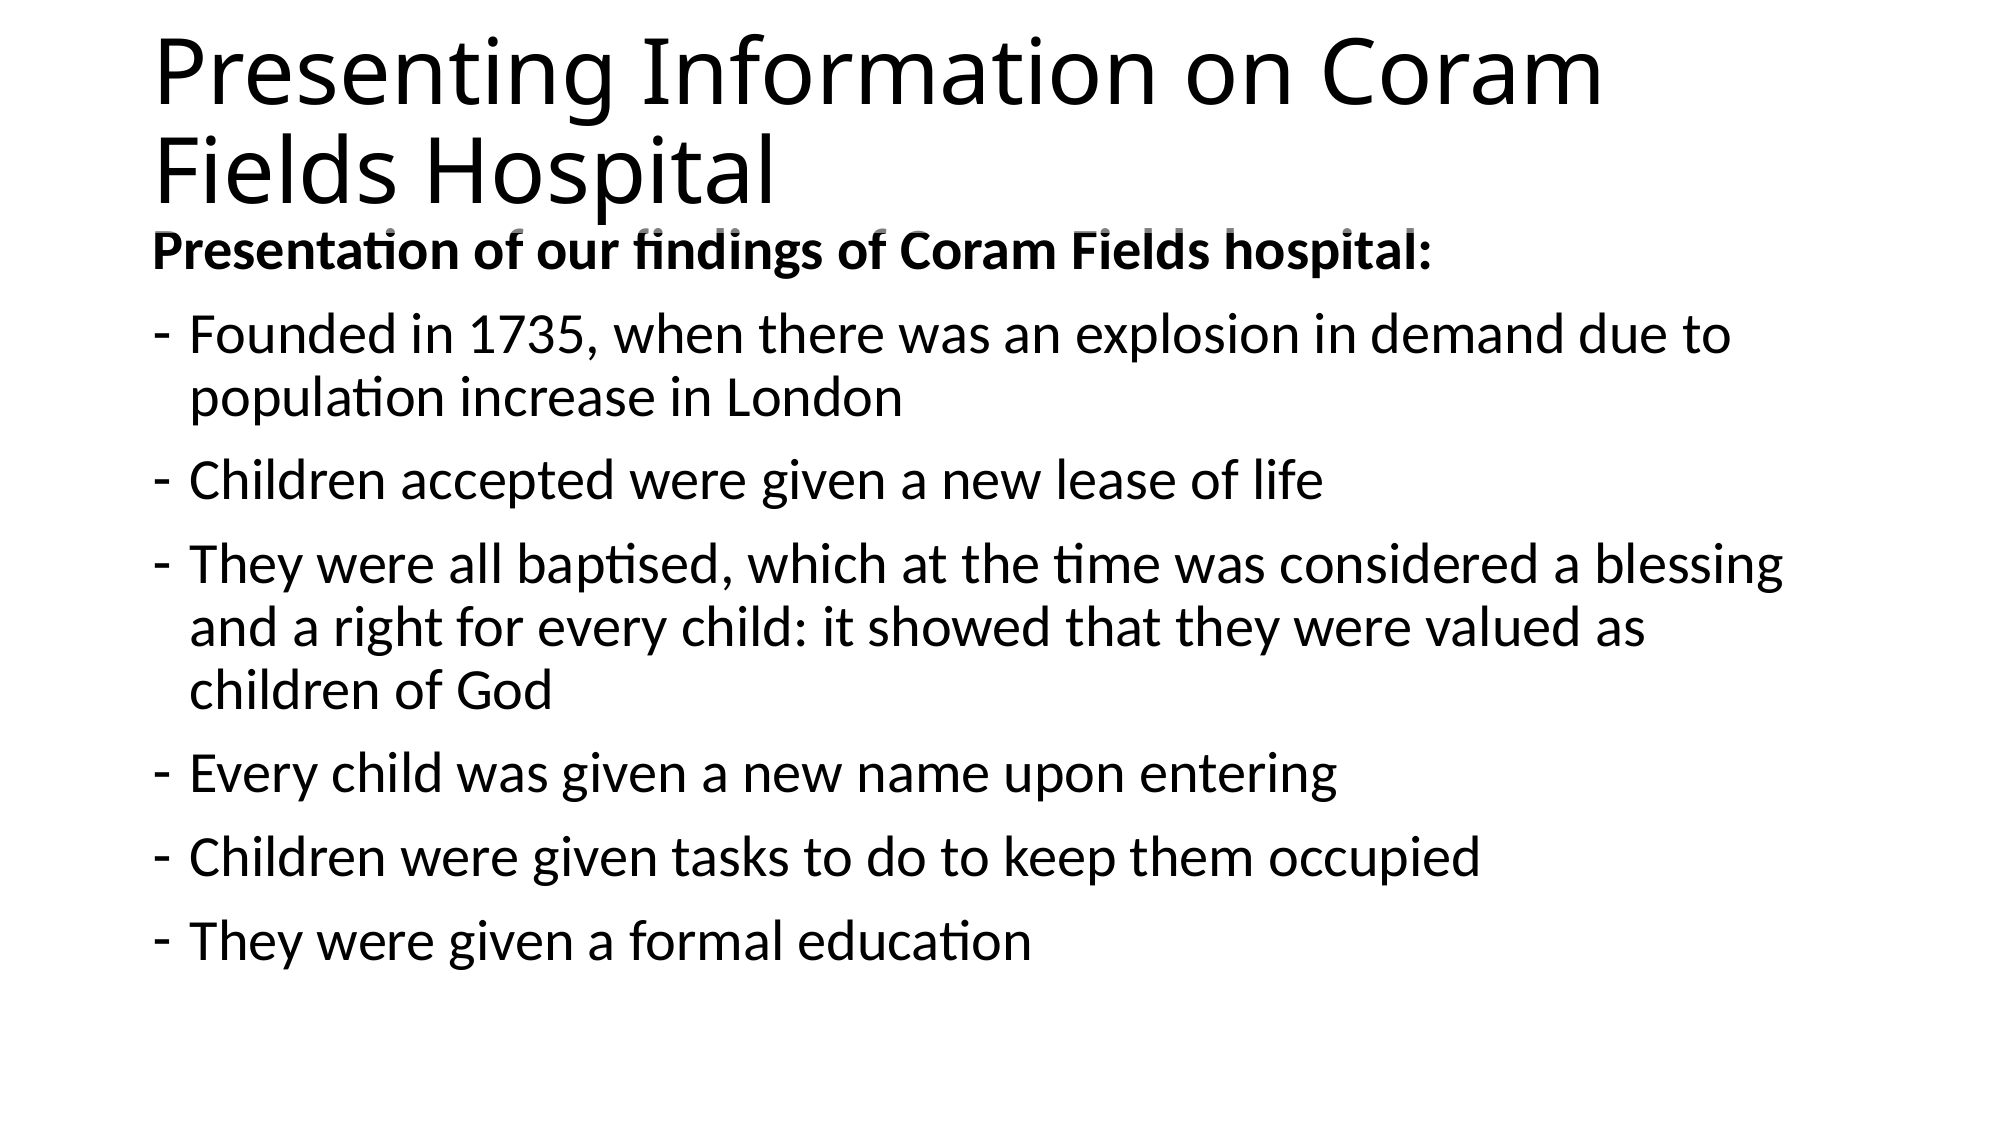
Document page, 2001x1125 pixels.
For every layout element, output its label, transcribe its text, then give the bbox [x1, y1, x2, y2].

title Presenting Information on Coram Fields Hospital [137, 15, 1863, 233]
list Presentation of our findings of Coram Fields hospital: Founded in 1735, when there was an explosion in demand due to population increase in London Children accepted were given a new lease of life They were all baptised, which at the time was considered a blessing and a right for every child: it showed that they were valued as children of God Every child was given a new name upon entering Children were given tasks to do to keep them occupied They were given a formal education [137, 233, 1863, 1014]
